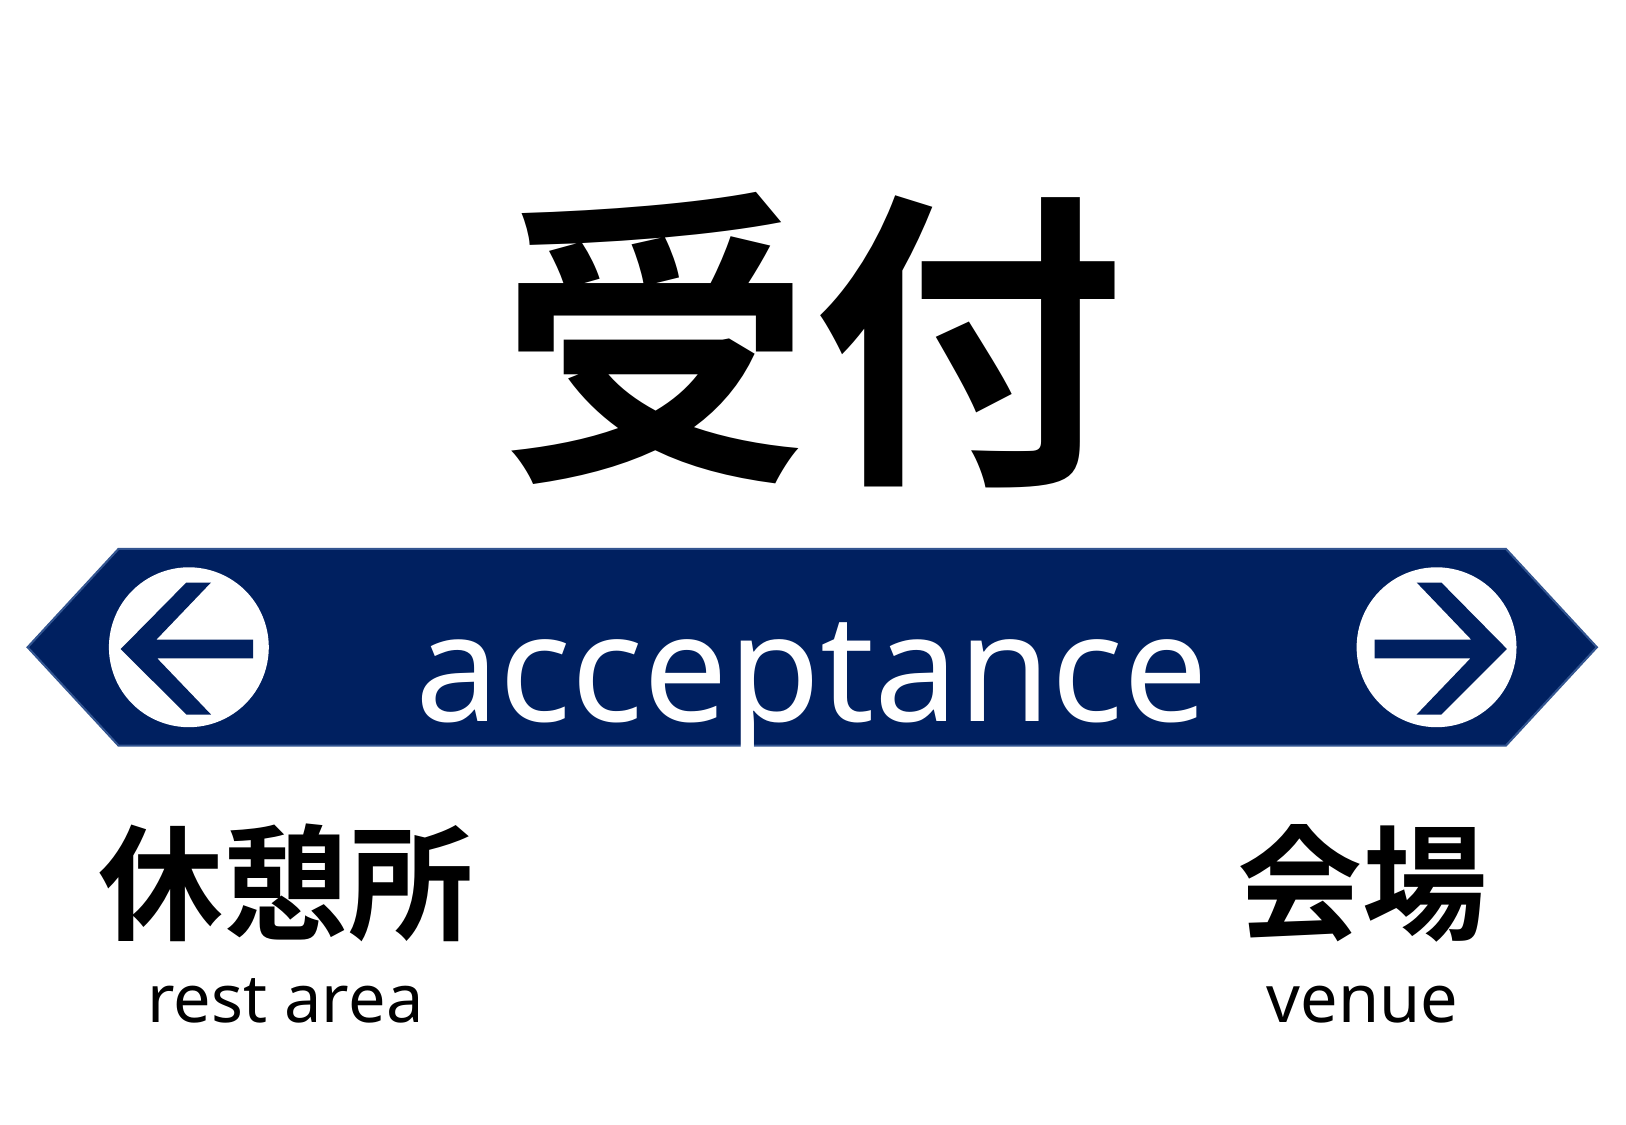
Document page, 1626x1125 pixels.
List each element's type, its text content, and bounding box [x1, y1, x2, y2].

text_box [1373, 581, 1509, 716]
text_box rest area [132, 948, 439, 1044]
text_box venue [1252, 948, 1474, 1044]
text_box 受付 [484, 139, 1140, 530]
text_box [1355, 566, 1518, 729]
text_box 会場 [1222, 798, 1503, 964]
text_box acceptance [400, 563, 1224, 759]
text_box [26, 547, 1599, 747]
text_box [107, 566, 270, 729]
text_box [119, 581, 255, 716]
text_box 休憩所 [83, 798, 489, 964]
